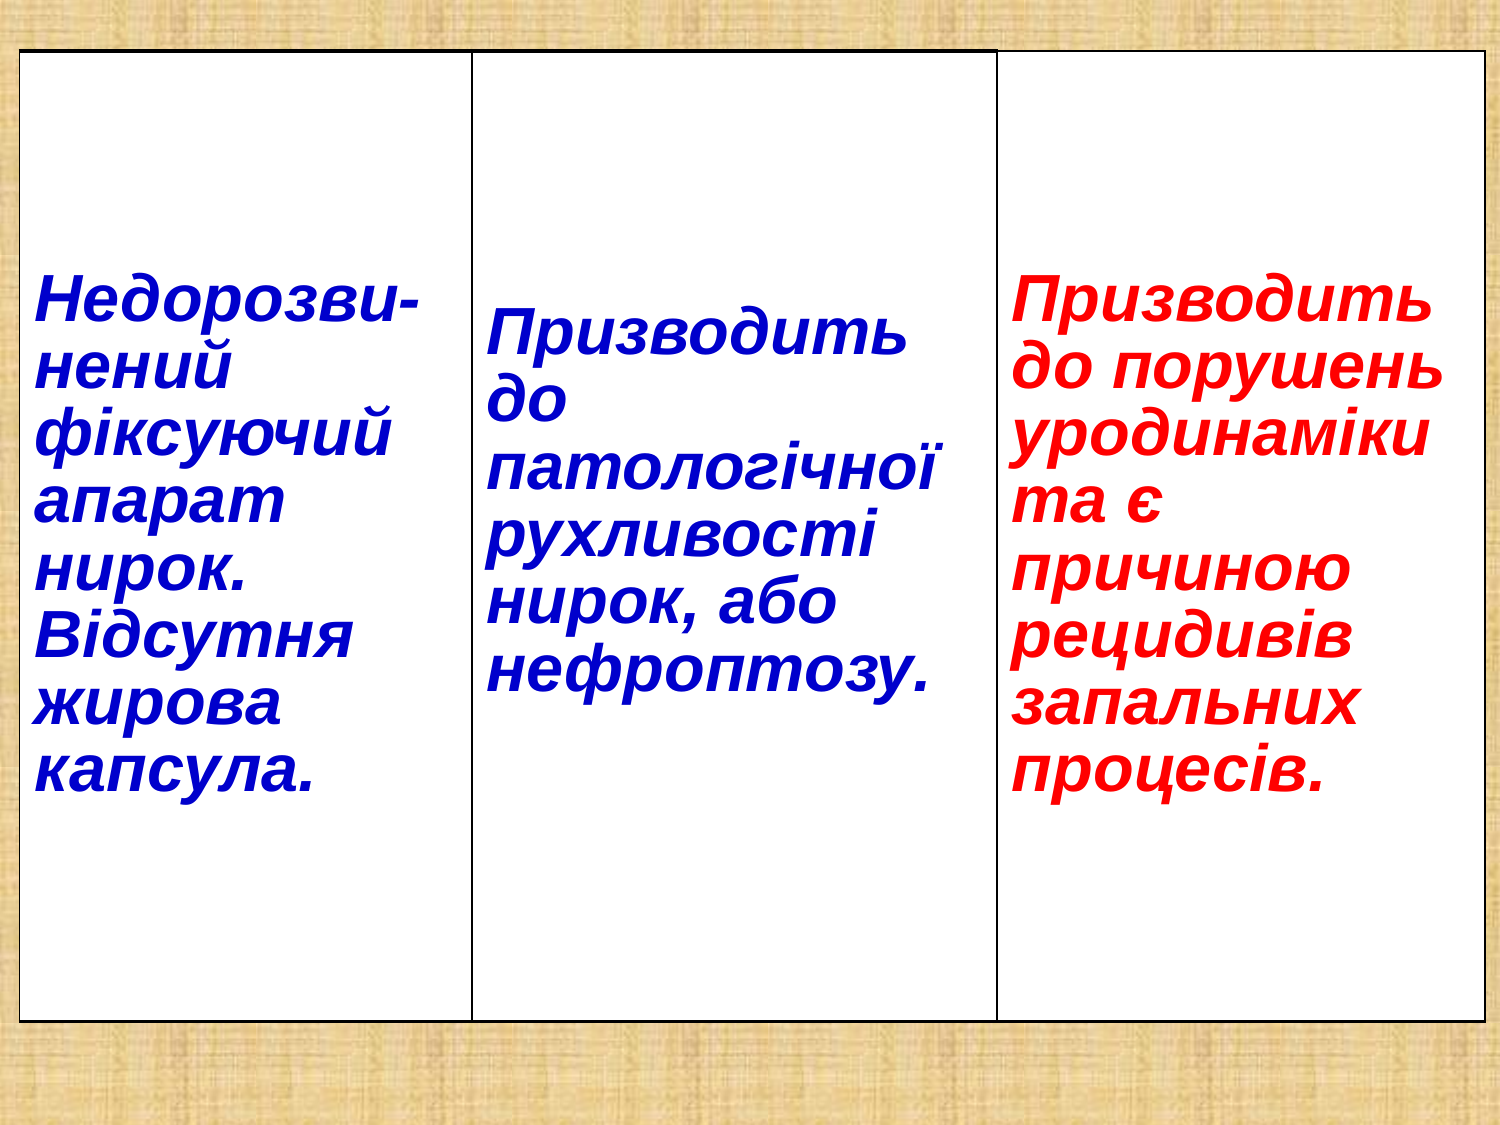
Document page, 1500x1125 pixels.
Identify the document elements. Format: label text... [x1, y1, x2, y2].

picture [0, 0, 1500, 1125]
table_header Призводить до патологічної рухливості нирок, або нефроптозу. [473, 53, 996, 1020]
table_header Призводить до порушень уродинаміки та є причиною рецидивів запальних процесів. [998, 52, 1484, 1020]
table_header Недорозви-нений фіксуючий апарат нирок. Відсутня жирова капсула. [20, 53, 471, 1020]
